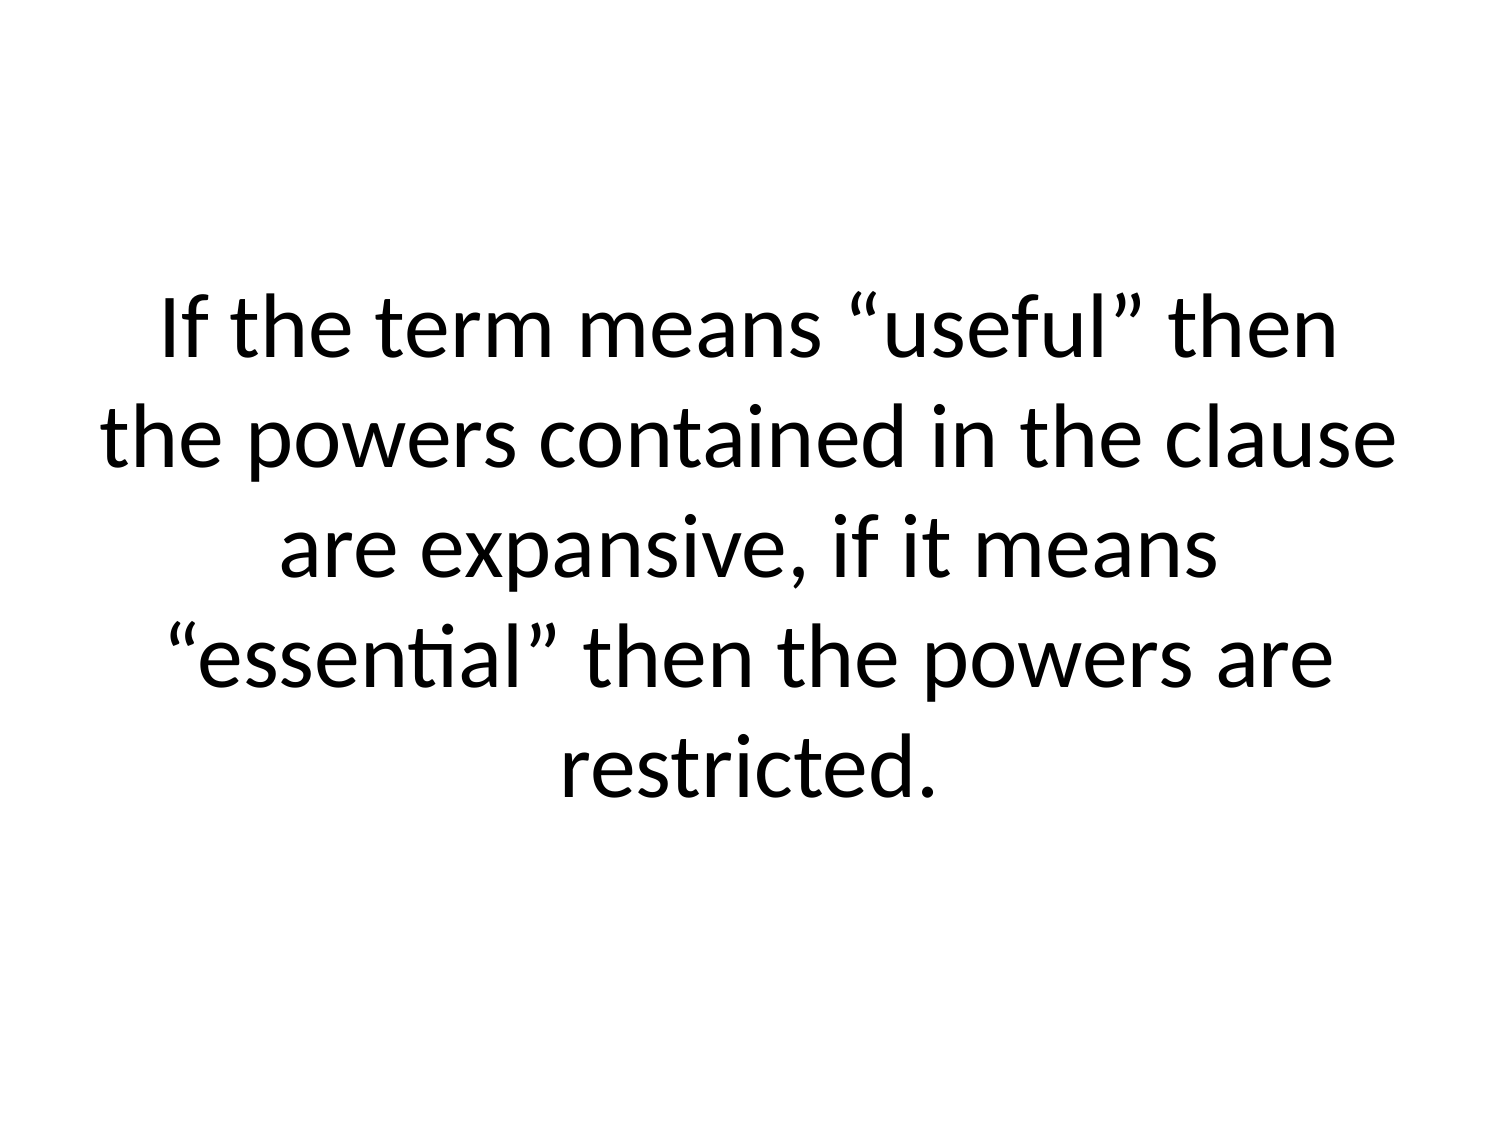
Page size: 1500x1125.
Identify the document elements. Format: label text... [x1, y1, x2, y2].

title If the term means “useful” then the powers contained in the clause are expansive, if it means “essential” then the powers are restricted. [75, 45, 1425, 1038]
